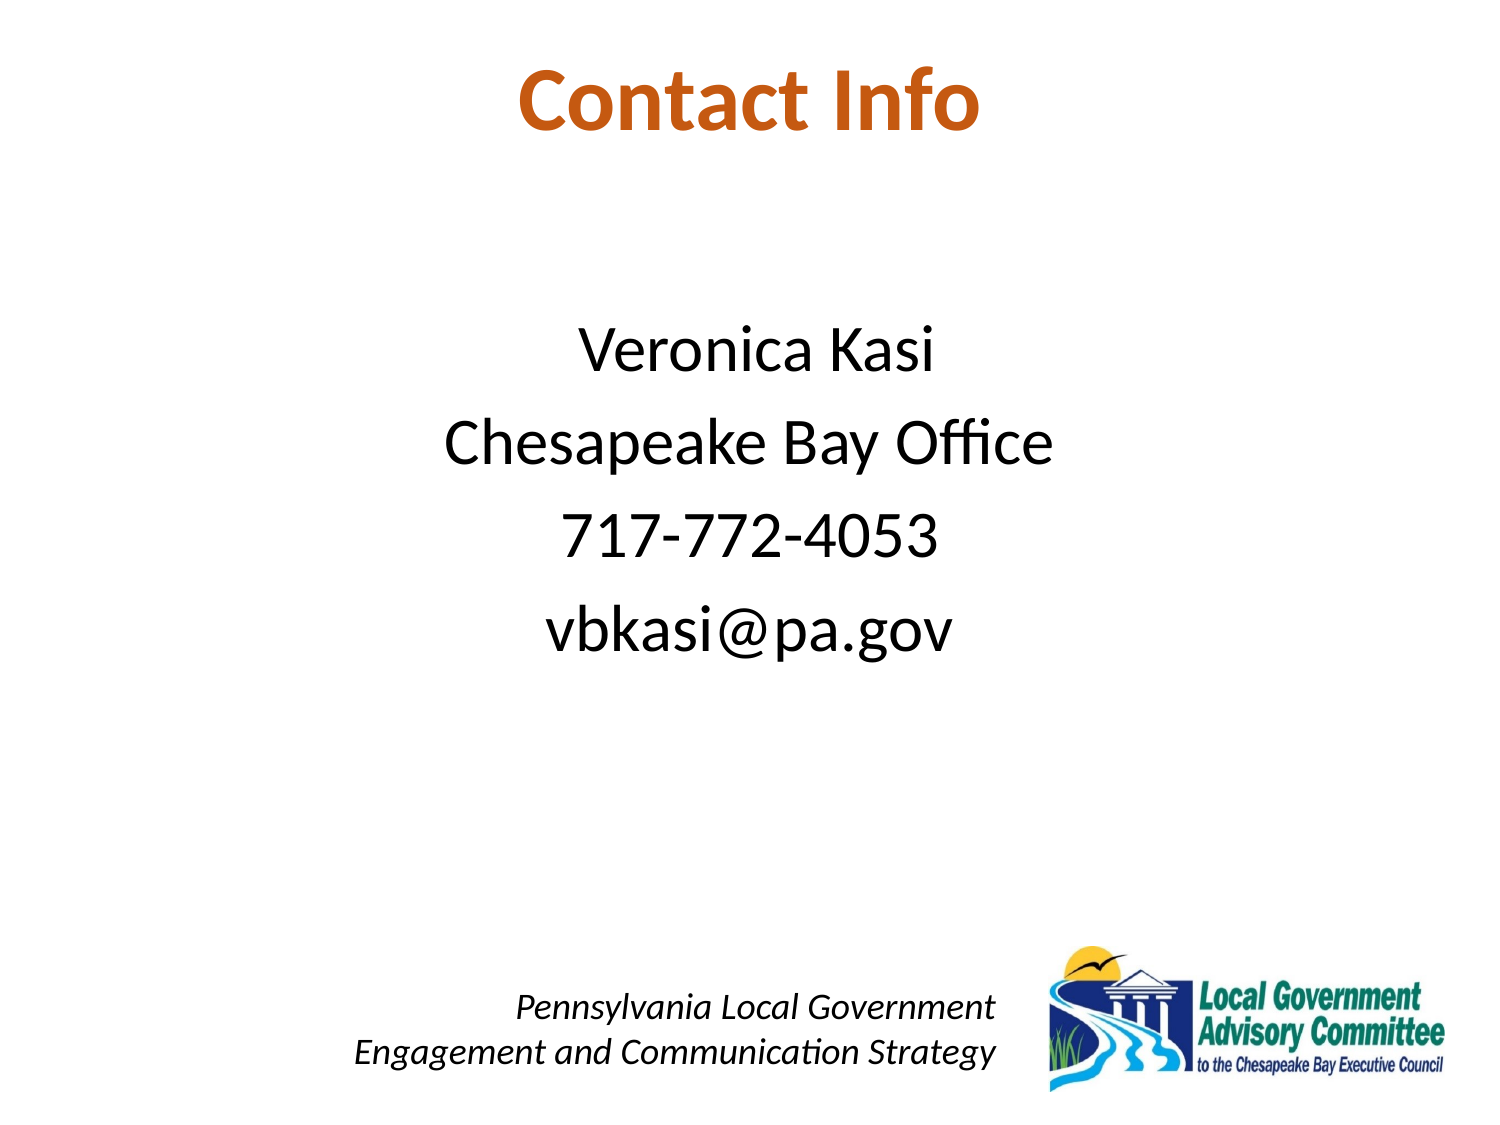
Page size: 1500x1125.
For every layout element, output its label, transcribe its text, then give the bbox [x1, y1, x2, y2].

picture [1048, 946, 1445, 1092]
title Contact Info [75, 0, 1425, 188]
list Veronica Kasi Chesapeake Bay Office 717-772-4053 vbkasi@pa.gov [75, 296, 1425, 718]
text_box Pennsylvania Local Government Engagement and Communication Strategy [176, 974, 1020, 1080]
